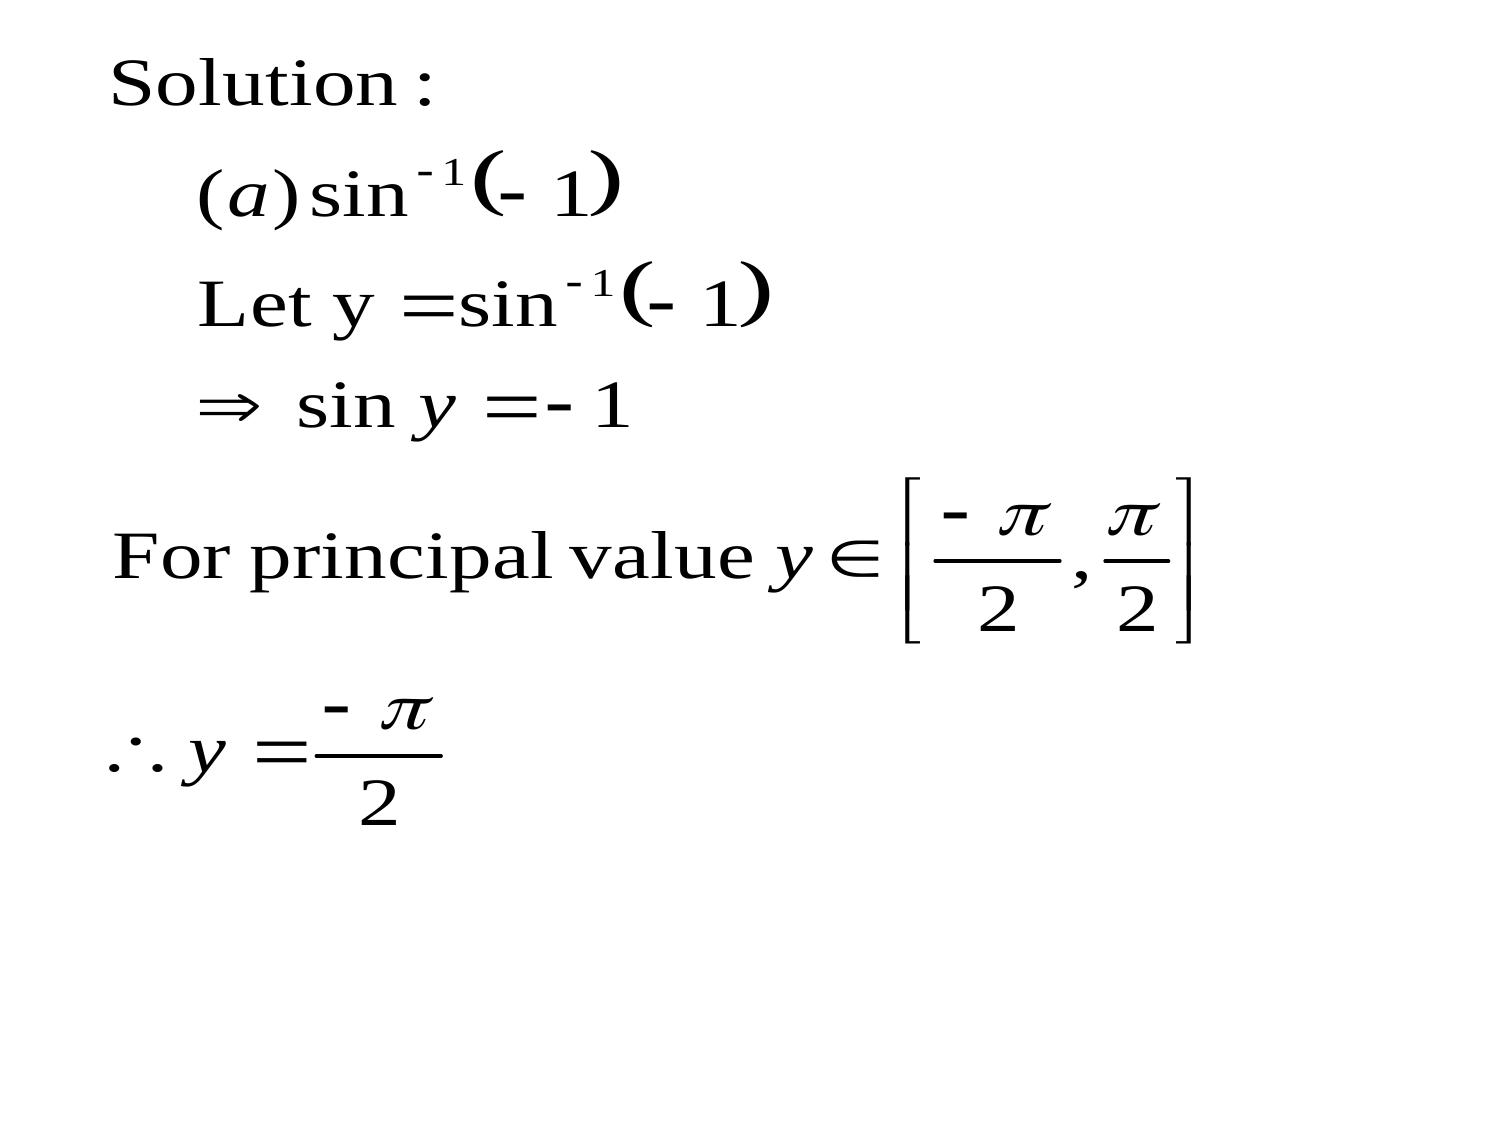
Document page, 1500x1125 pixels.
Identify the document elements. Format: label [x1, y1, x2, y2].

text_box [99, 43, 1222, 926]
